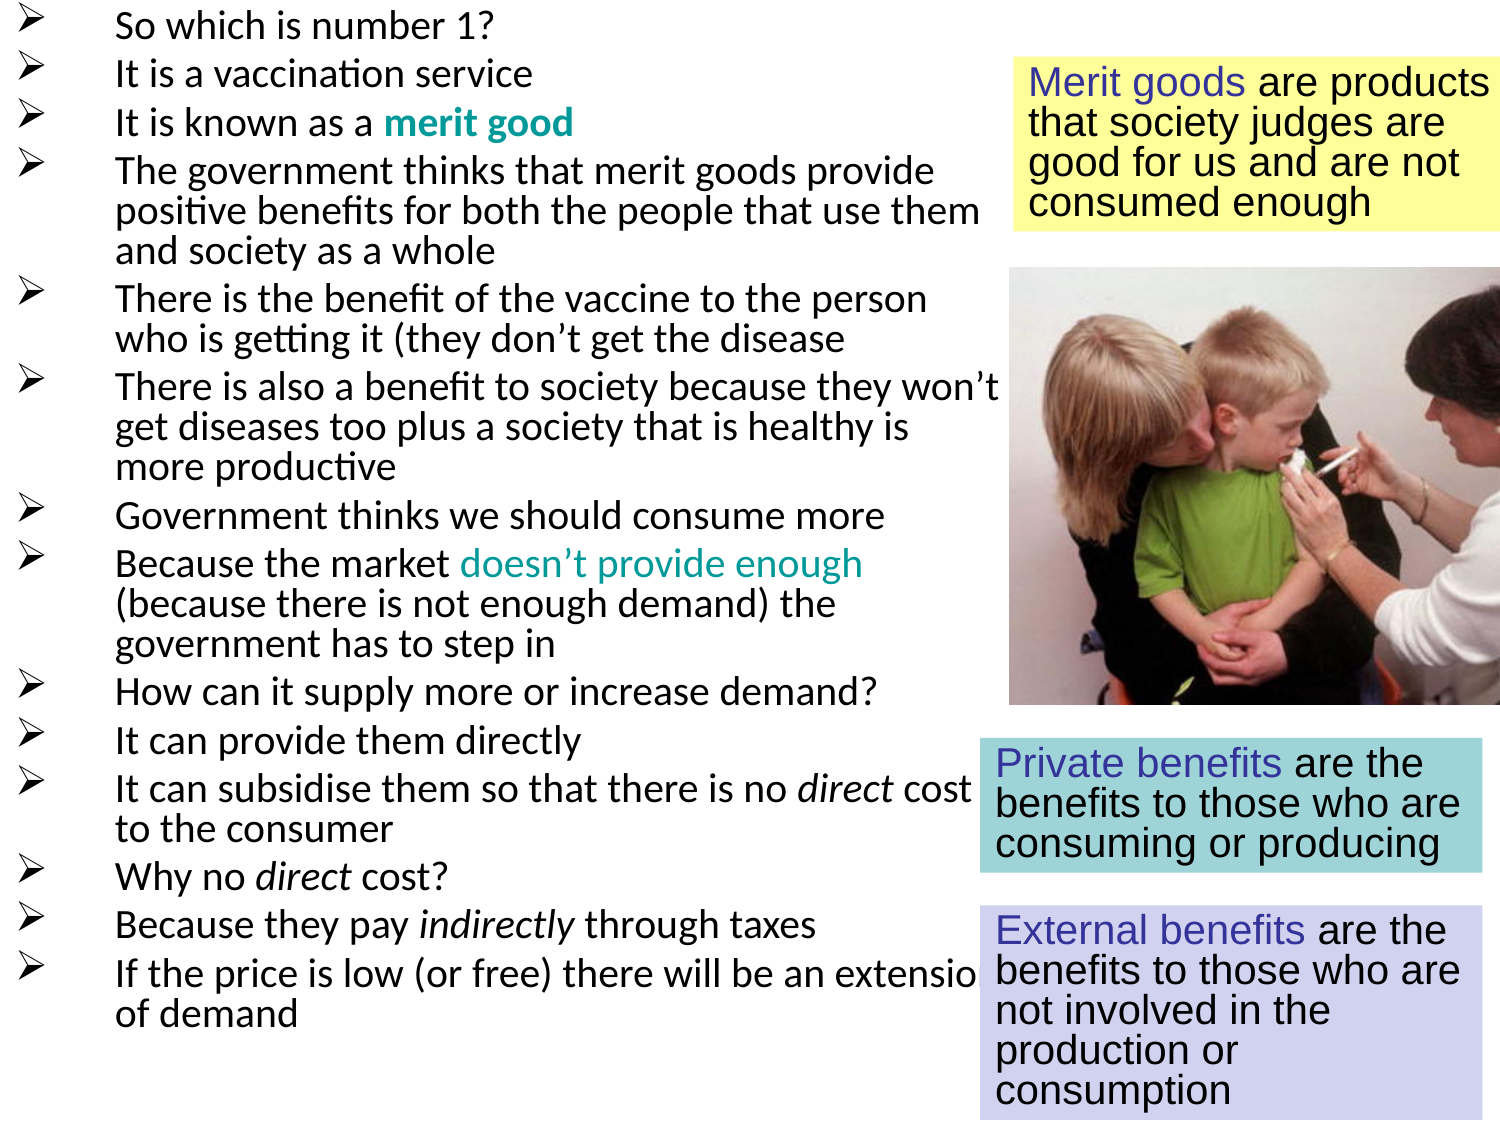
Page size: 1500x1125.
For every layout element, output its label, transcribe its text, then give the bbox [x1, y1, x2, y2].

list So which is number 1? It is a vaccination service It is known as a merit good The government thinks that merit goods provide positive benefits for both the people that use them and society as a whole There is the benefit of the vaccine to the person who is getting it (they don’t get the disease There is also a benefit to society because they won’t get diseases too plus a society that is healthy is more productive Government thinks we should consume more Because the market doesn’t provide enough (because there is not enough demand) the government has to step in How can it supply more or increase demand? It can provide them directly It can subsidise them so that there is no direct cost to the consumer Why no direct cost? Because they pay indirectly through taxes If the price is low (or free) there will be an extension of demand [0, 0, 1022, 1125]
text_box External benefits are the benefits to those who are not involved in the production or consumption [980, 905, 1483, 1120]
text_box Private benefits are the benefits to those who are consuming or producing [980, 737, 1483, 873]
text_box Merit goods are products that society judges are good for us and are not consumed enough [1013, 56, 1500, 232]
picture [1009, 266, 1500, 705]
